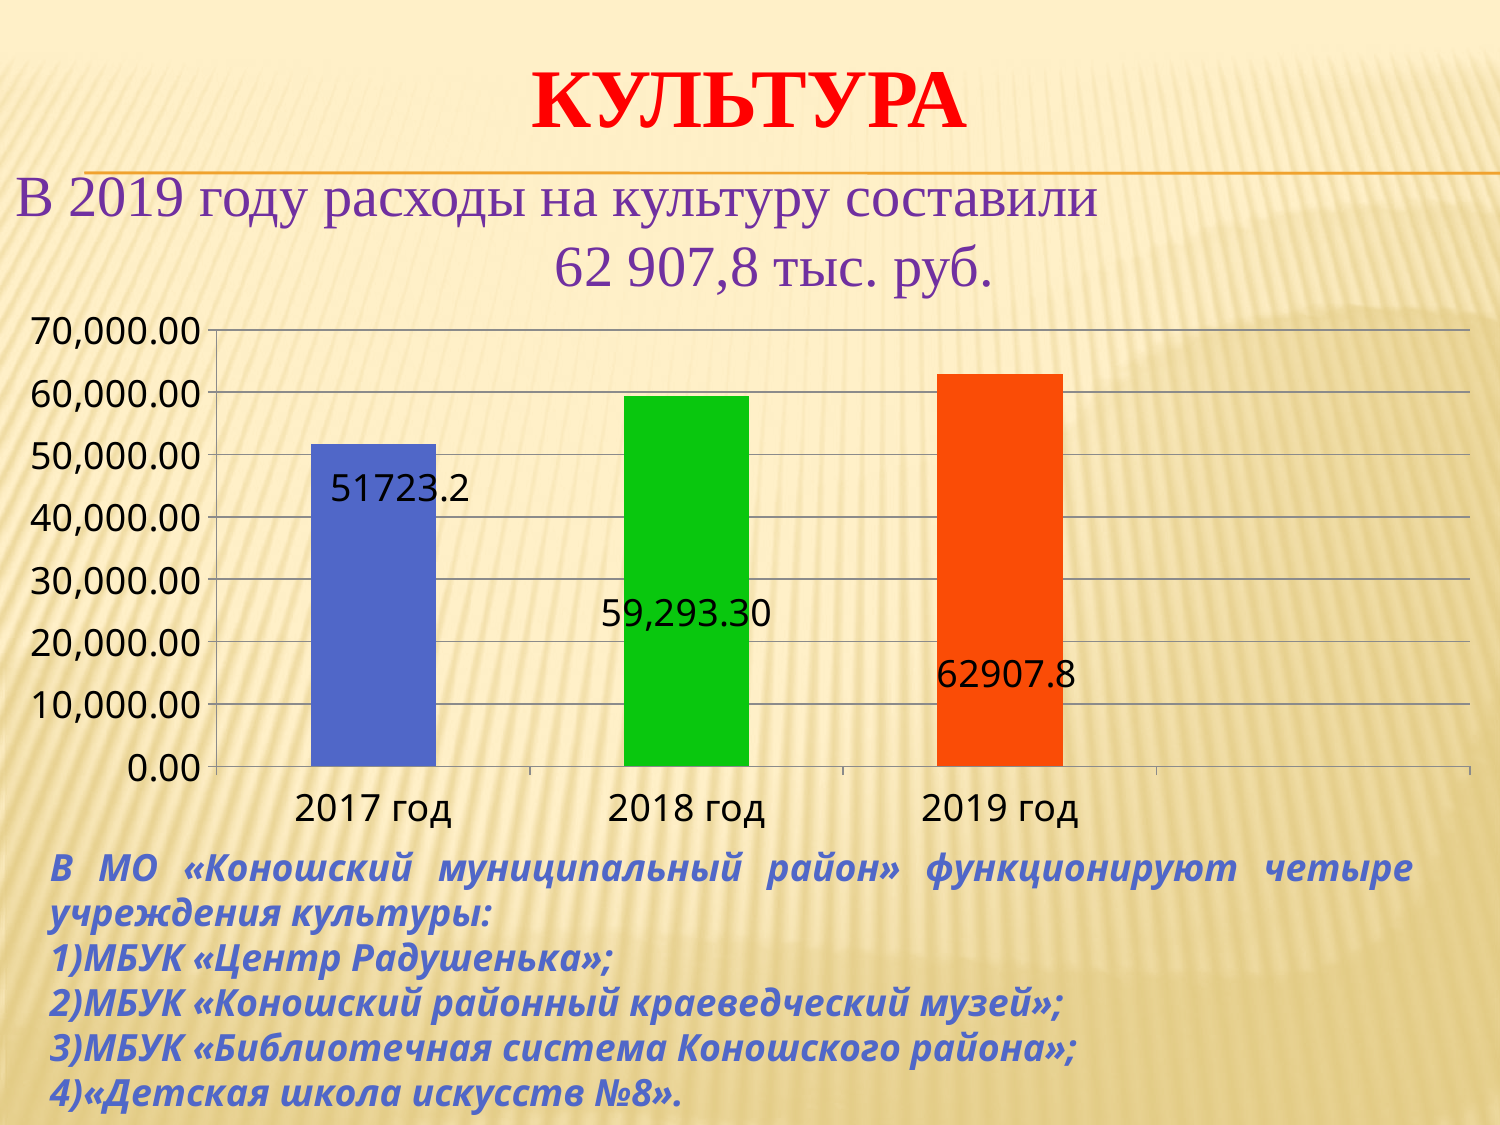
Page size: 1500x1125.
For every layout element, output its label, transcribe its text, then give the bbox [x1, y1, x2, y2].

text_box В МО «Коношский муниципальный район» функционируют четыре учреждения культуры: 1)МБУК «Центр Радушенька»; 2)МБУК «Коношский районный краеведческий музей»; 3)МБУК «Библиотечная система Коношского района»; 4)«Детская школа искусств №8». [35, 861, 1430, 1122]
text_box В 2019 году расходы на культуру составили 62 907,8 тыс. руб. [0, 174, 1479, 283]
title КУЛЬТУРА [0, 0, 1500, 188]
chart [0, 292, 1500, 845]
